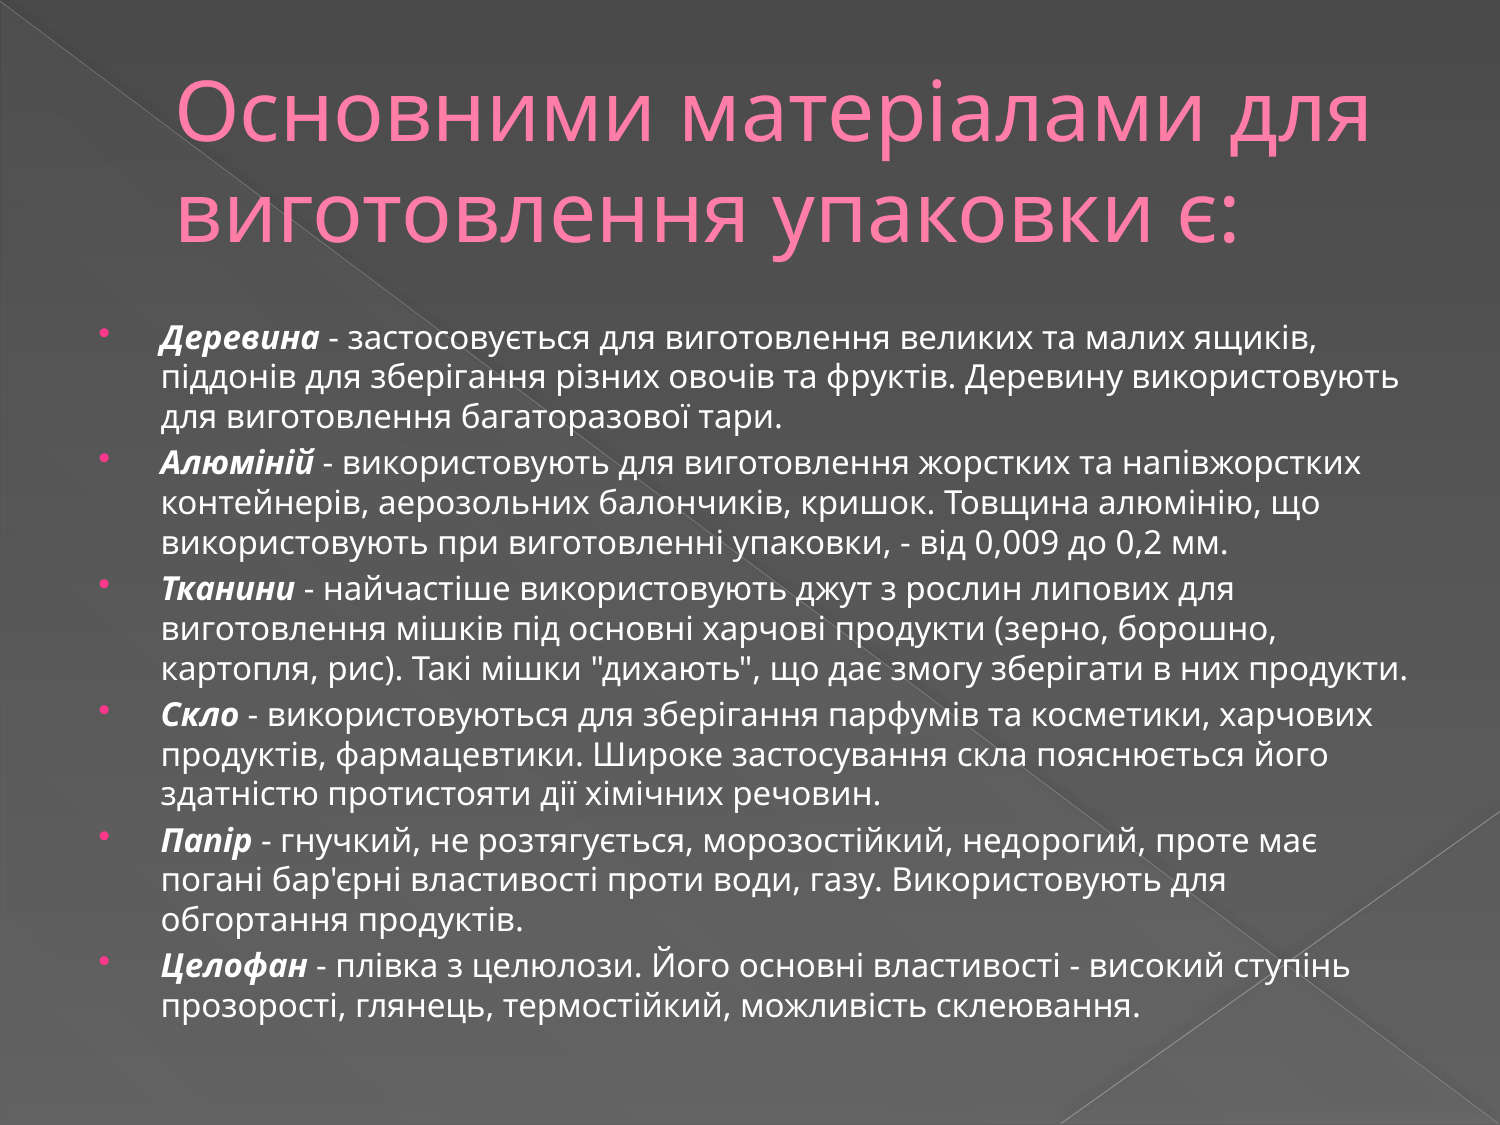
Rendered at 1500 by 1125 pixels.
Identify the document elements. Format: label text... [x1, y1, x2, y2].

list Деревина - застосовується для виготовлення великих та малих ящиків, піддонів для зберігання різних овочів та фруктів. Деревину використовують для виготовлення багаторазової тари. Алюміній - використовують для виготовлення жорстких та напівжорстких контейнерів, аерозольних балончиків, кришок. Товщина алюмінію, що використовують при виготовленні упаковки, - від 0,009 до 0,2 мм. Тканини - найчастіше використовують джут з рослин липових для виготовлення мішків під основні харчові продукти (зерно, борошно, картопля, рис). Такі мішки "дихають", що дає змогу зберігати в них продукти. Скло - використовуються для зберігання парфумів та косметики, харчових продуктів, фармацевтики. Широке застосування скла пояснюється його здатністю протистояти дії хімічних речовин. Папір - гнучкий, не розтягується, морозостійкий, недорогий, проте має погані бар'єрні властивості проти води, газу. Використовують для обгортання продуктів. Целофан - плівка з целюлози. Його основні властивості - високий ступінь прозорості, глянець, термостійкий, можливість склеювання. [75, 308, 1425, 1059]
title Основними матеріалами для виготовлення упаковки є: [75, 43, 1425, 274]
